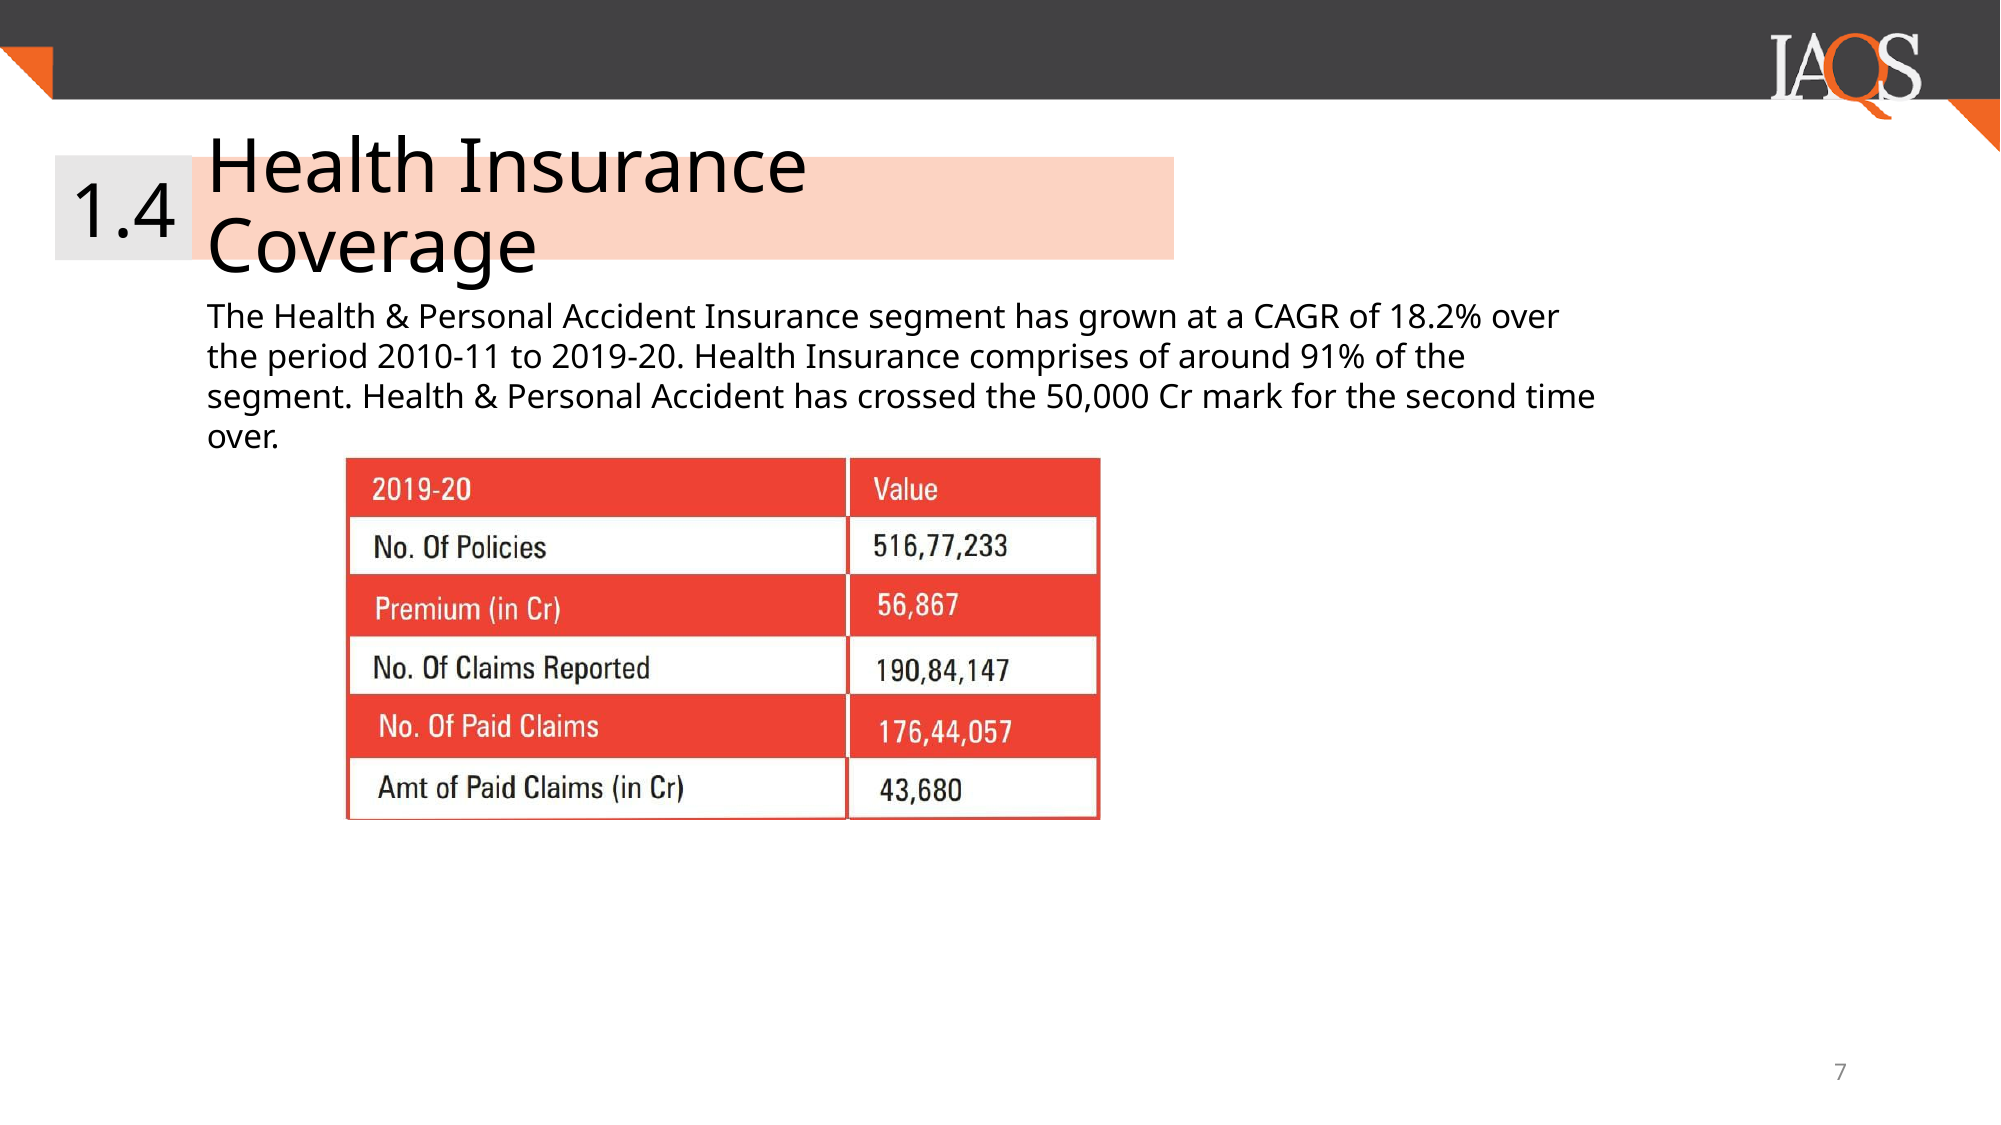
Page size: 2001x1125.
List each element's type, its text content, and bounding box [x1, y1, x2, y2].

title Health Insurance Coverage [192, 156, 1174, 260]
picture [343, 449, 1102, 820]
text_box The Health & Personal Accident Insurance segment has grown at a CAGR of 18.2% over the period 2010-11 to 2019-20. Health Insurance comprises of around 91% of the segment. Health & Personal Accident has crossed the 50,000 Cr mark for the second time over. [191, 287, 1637, 463]
slide_number ‹#› [1412, 1042, 1863, 1103]
picture [0, 0, 2000, 152]
text_box 1.4 [55, 155, 192, 261]
